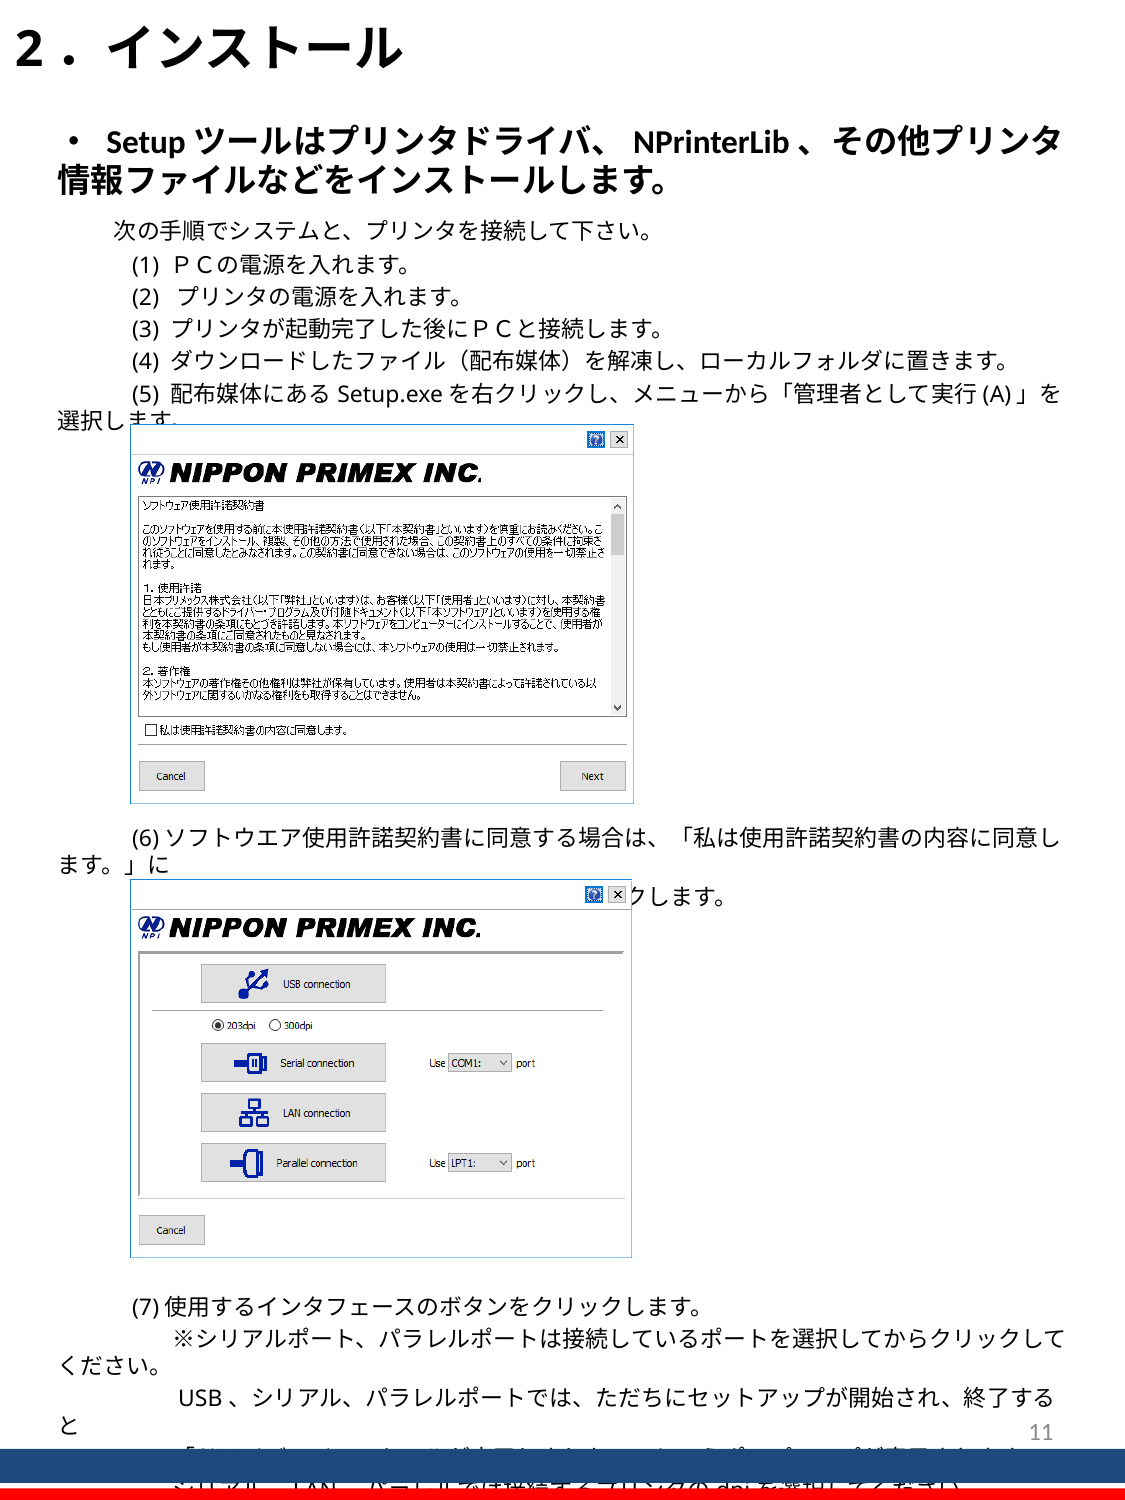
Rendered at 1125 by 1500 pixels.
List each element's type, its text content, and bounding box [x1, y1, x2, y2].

picture [130, 879, 632, 1259]
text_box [0, 1448, 1125, 1500]
picture [130, 423, 634, 804]
list ・ Setupツールはプリンタドライバ、NPrinterLib、その他プリンタ情報ファイルなどをインストールします。 次の手順でシステムと、プリンタを接続して下さい。 (1) ＰＣの電源を入れます。 (2) プリンタの電源を入れます。 (3) プリンタが起動完了した後にＰＣと接続します。 (4) ダウンロードしたファイル（配布媒体）を解凍し、ローカルフォルダに置きます。 (5) 配布媒体にあるSetup.exeを右クリックし、メニューから「管理者として実行(A)」を選択します。 (6)ソフトウエア使用許諾契約書に同意する場合は、「私は使用許諾契約書の内容に同意します。」に チェックを入れて「Next」ボタンをクリックします。 (7)使用するインタフェースのボタンをクリックします。 ※シリアルポート、パラレルポートは接続しているポートを選択してからクリックしてください。 USB、シリアル、パラレルポートでは、ただちにセットアップが開始され、終了すると 「ドライバのインストールが完了しました。」というポップアップが表示されます。 シリアル、LAN、パラレルでは接続するプリンタのdpiを選択してください。 [42, 111, 1093, 1412]
slide_number 10 [806, 1390, 1069, 1447]
text_box 2．インストール [0, 9, 1125, 84]
